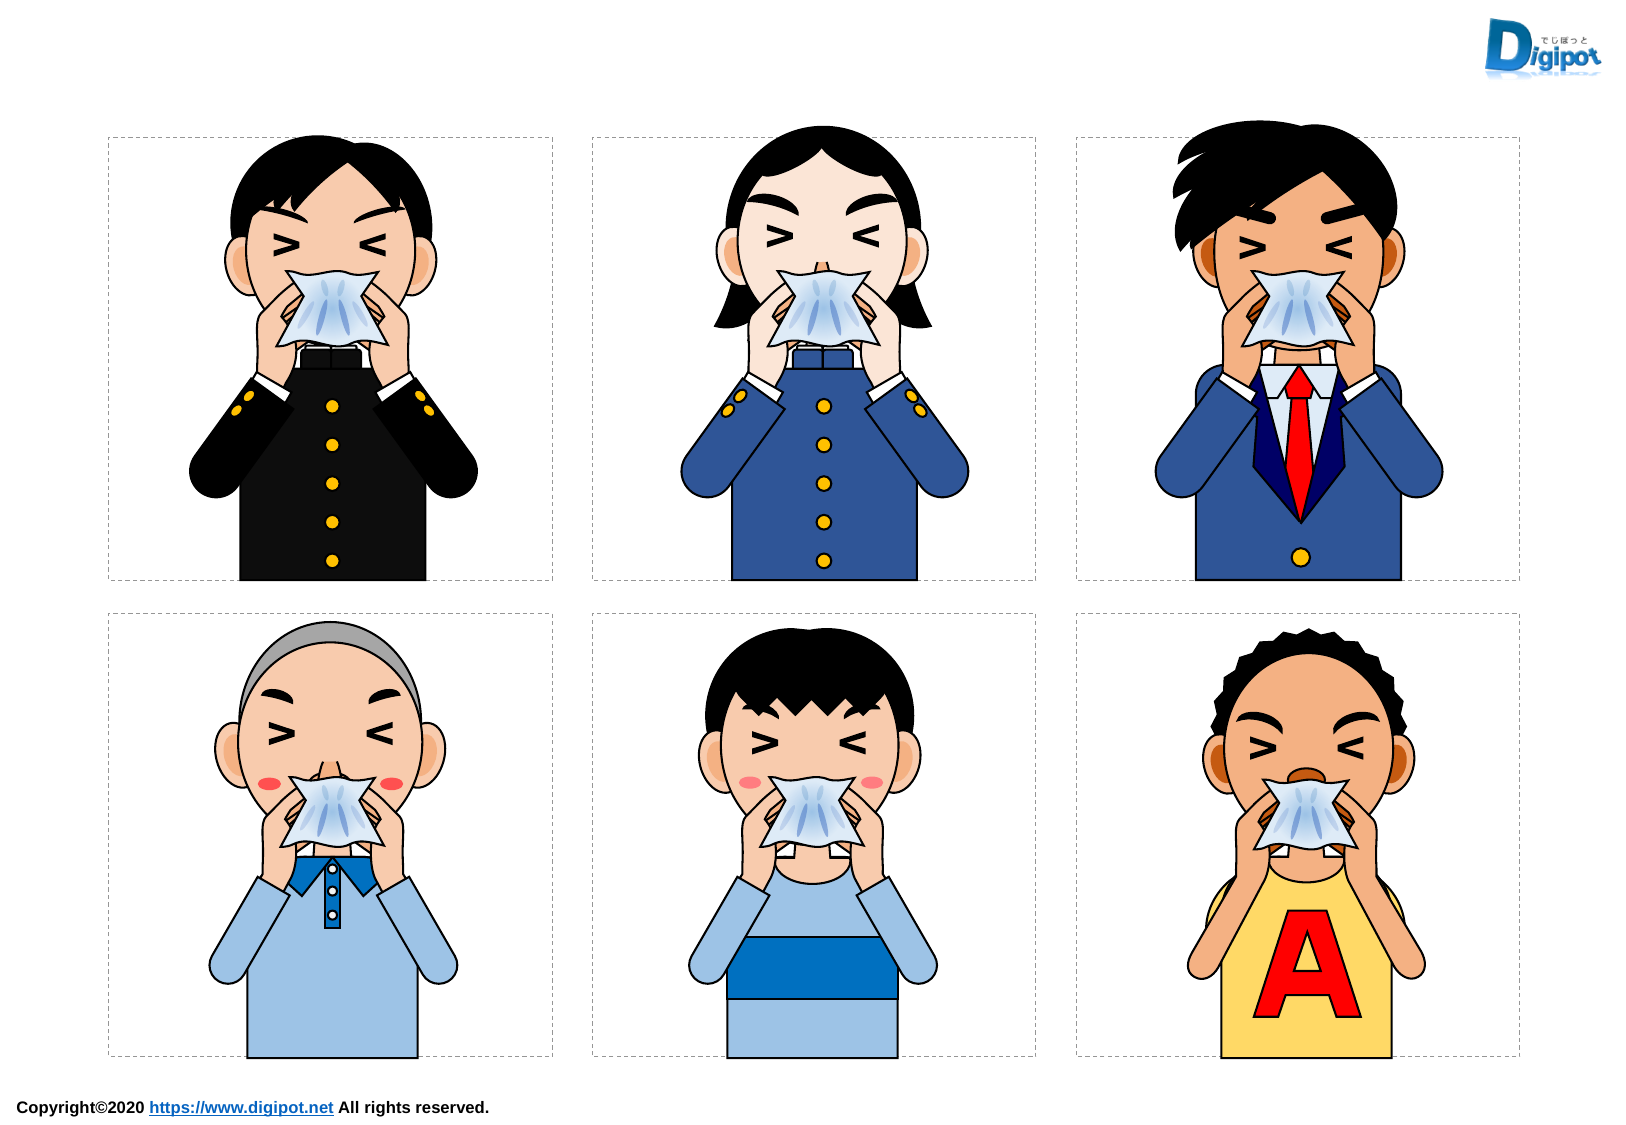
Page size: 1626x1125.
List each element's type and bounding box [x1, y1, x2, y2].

text_box [693, 126, 955, 581]
text_box [214, 621, 452, 1059]
text_box [202, 136, 464, 581]
picture [1485, 18, 1602, 82]
text_box [1155, 97, 1430, 581]
text_box [694, 629, 932, 1059]
text_box [1187, 629, 1425, 1059]
